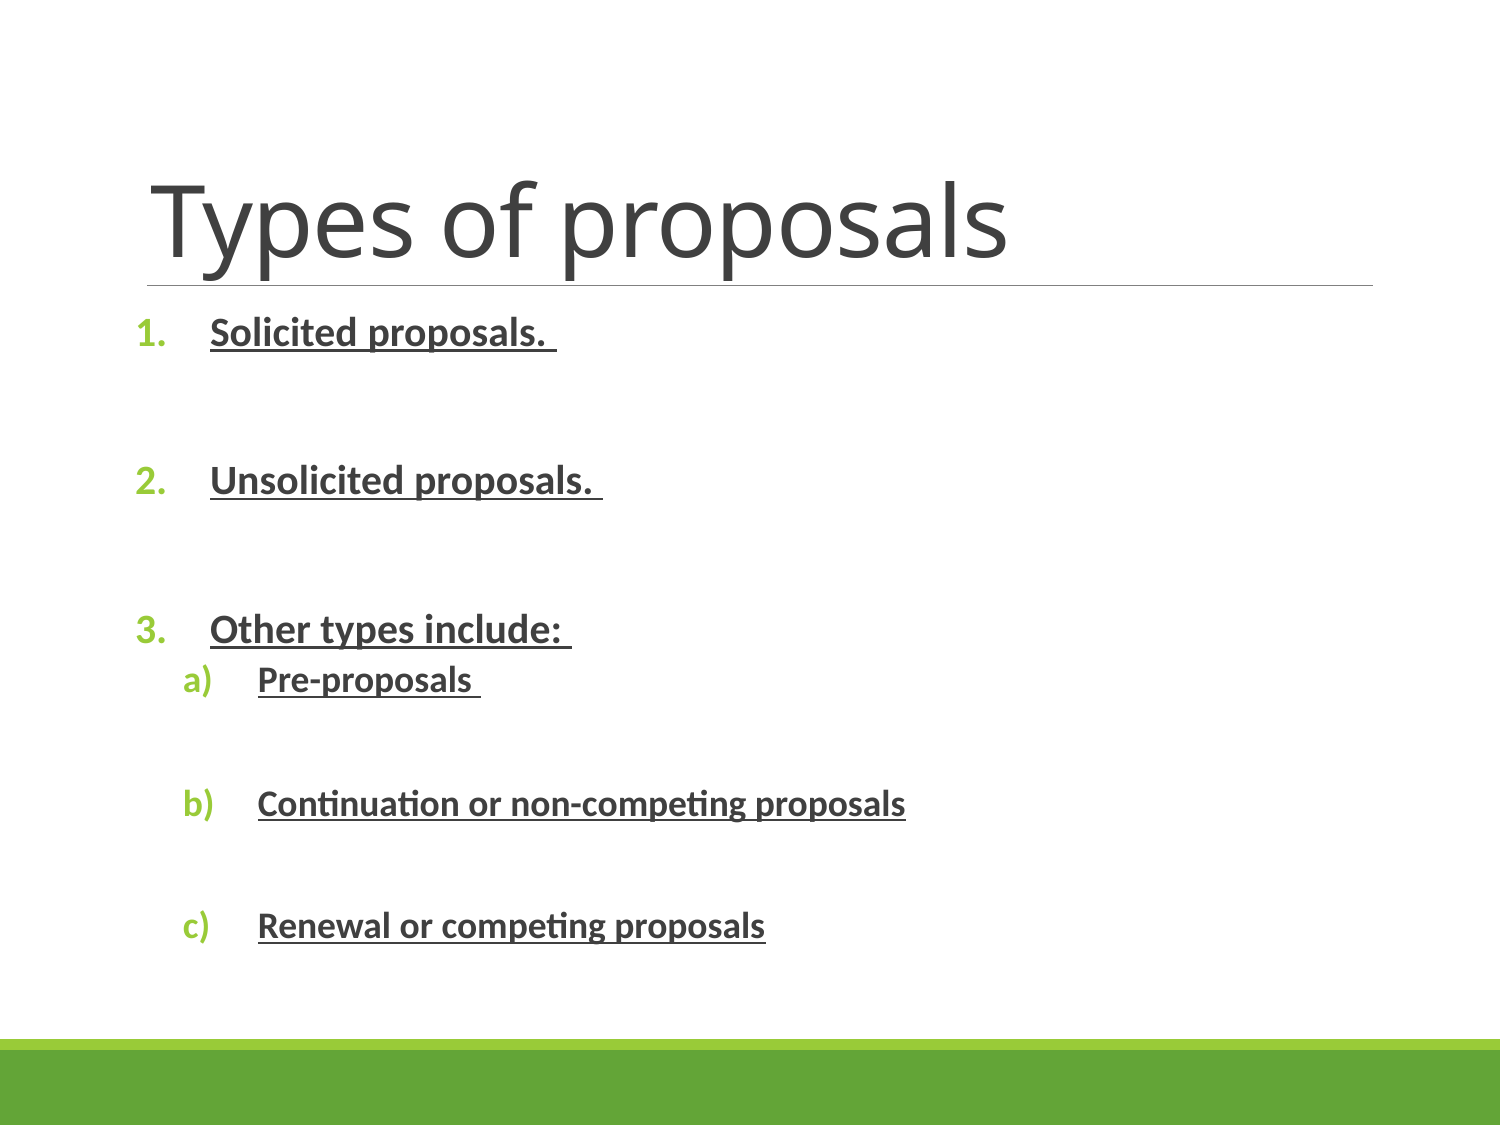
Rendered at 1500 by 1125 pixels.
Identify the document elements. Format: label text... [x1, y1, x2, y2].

list Solicited proposals. Unsolicited proposals. Other types include: Pre-proposals Continuation or non-competing proposals Renewal or competing proposals [135, 302, 1394, 1050]
title Types of proposals [135, 47, 1373, 285]
